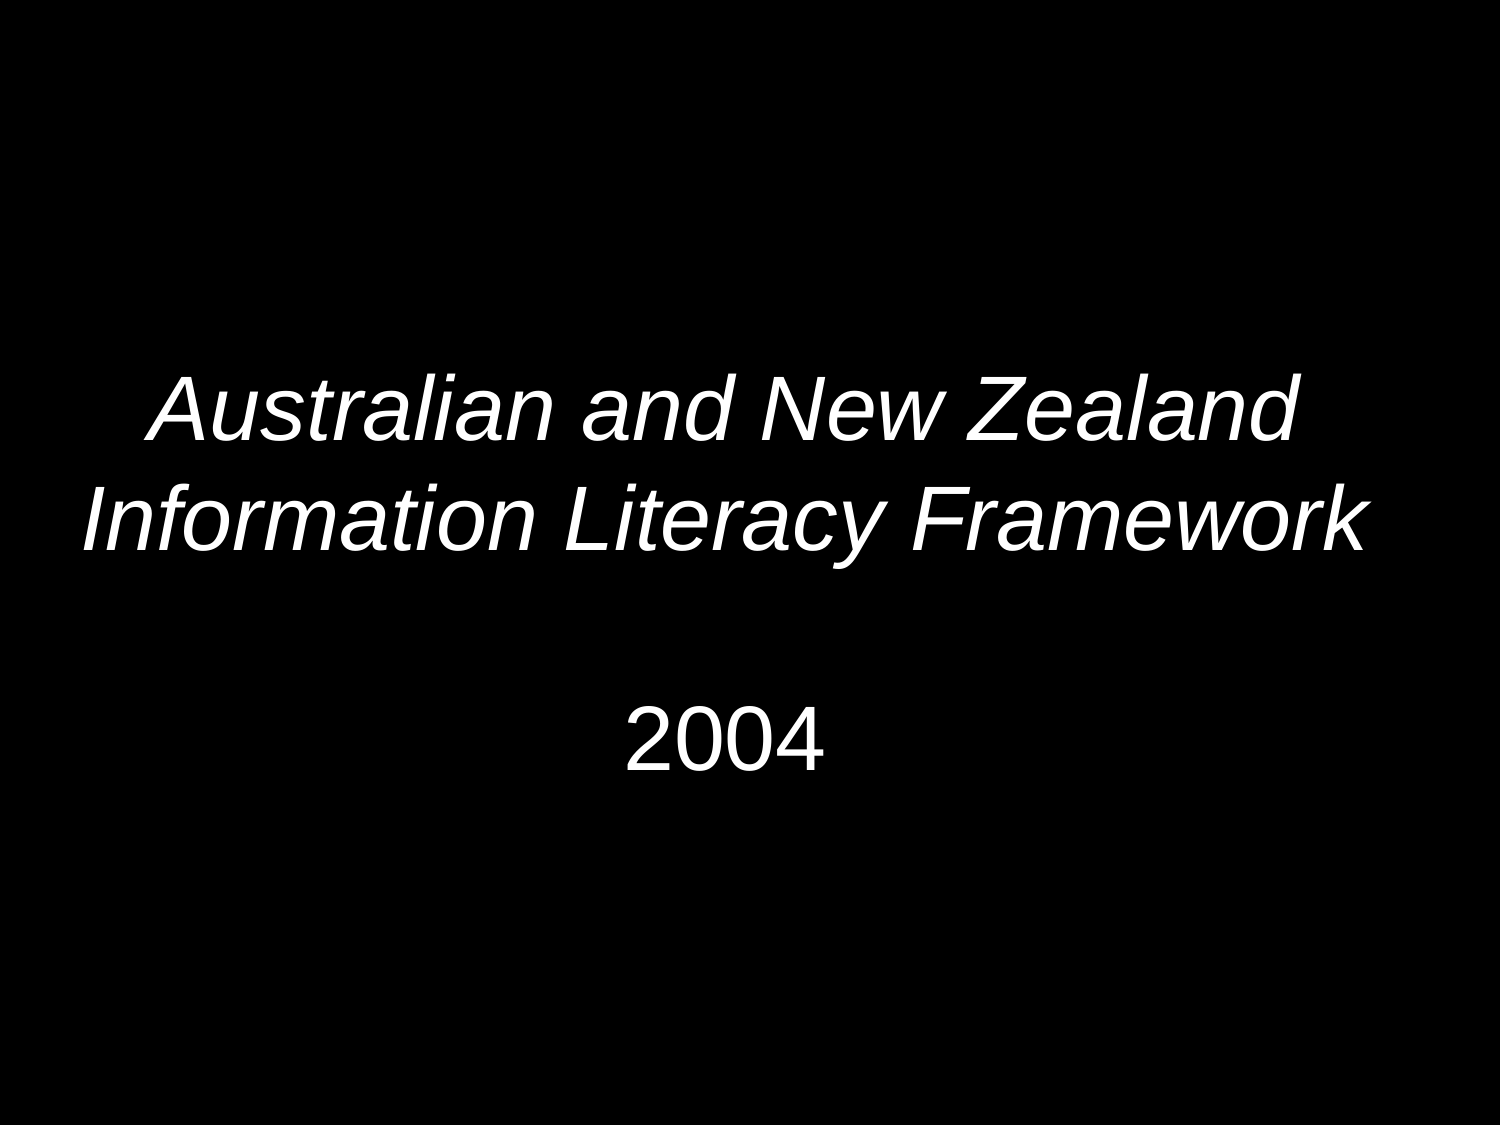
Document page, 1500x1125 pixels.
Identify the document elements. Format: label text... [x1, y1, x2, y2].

title Australian and New Zealand Information Literacy Framework 2004 [49, 149, 1401, 988]
